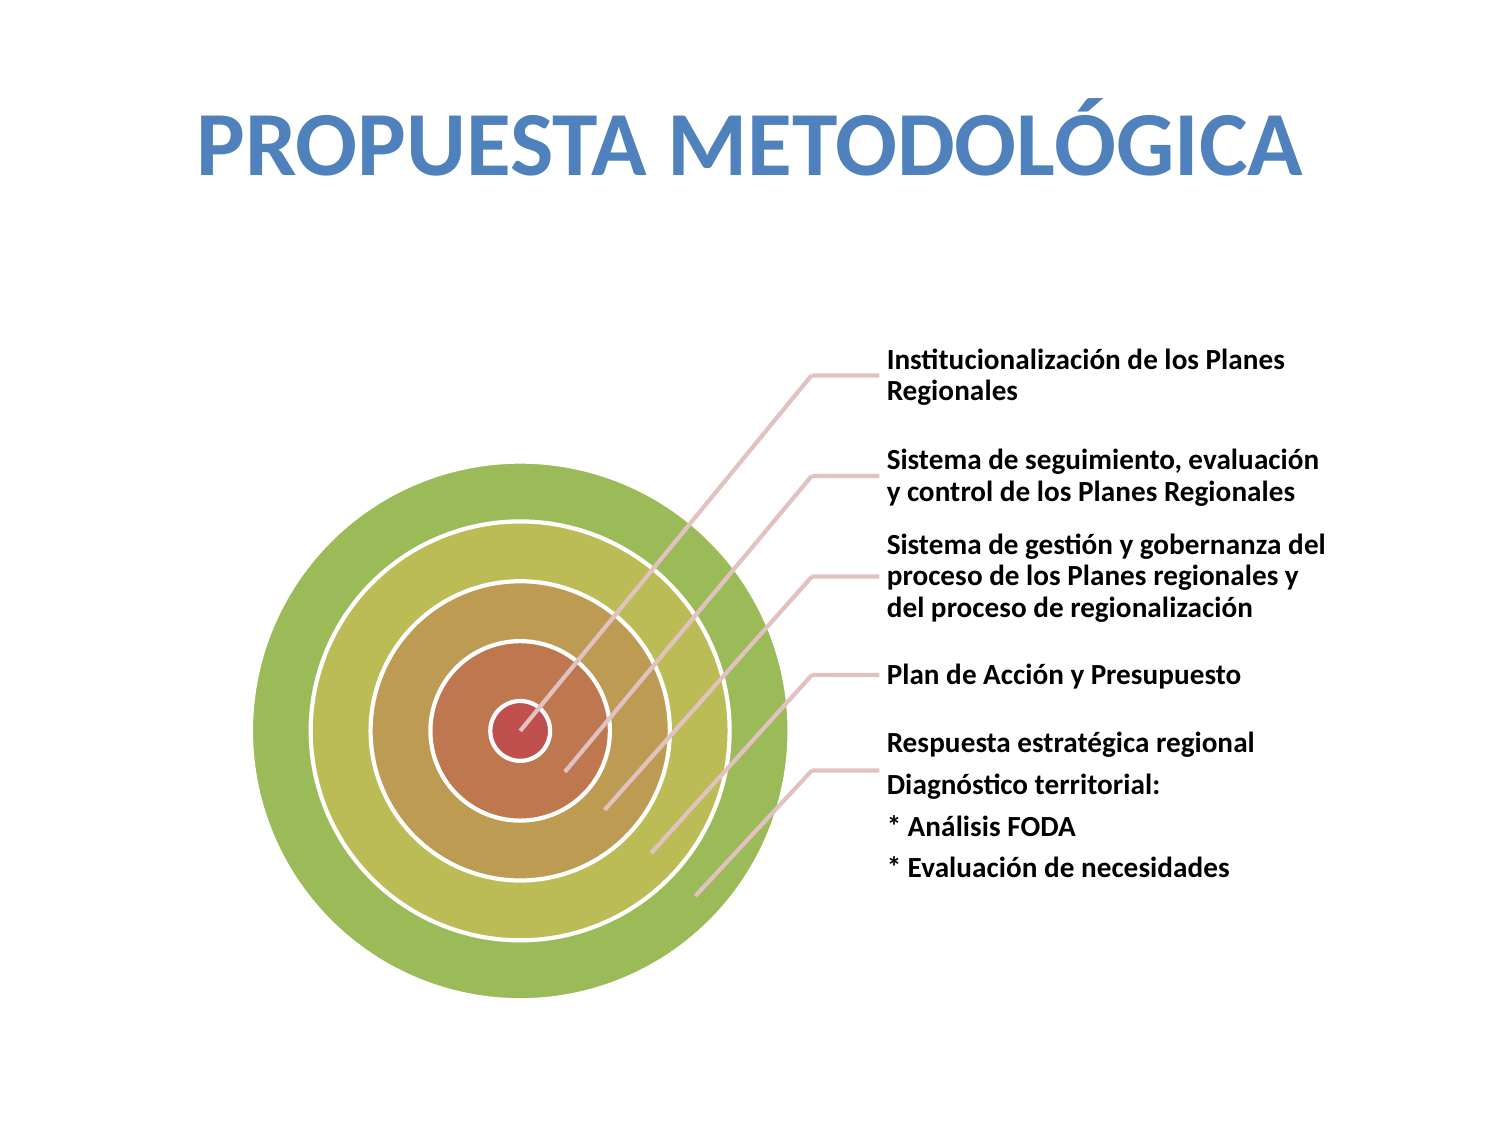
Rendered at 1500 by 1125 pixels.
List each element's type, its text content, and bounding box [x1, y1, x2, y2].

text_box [147, 304, 1353, 1024]
title Propuesta Metodológica [75, 45, 1425, 233]
